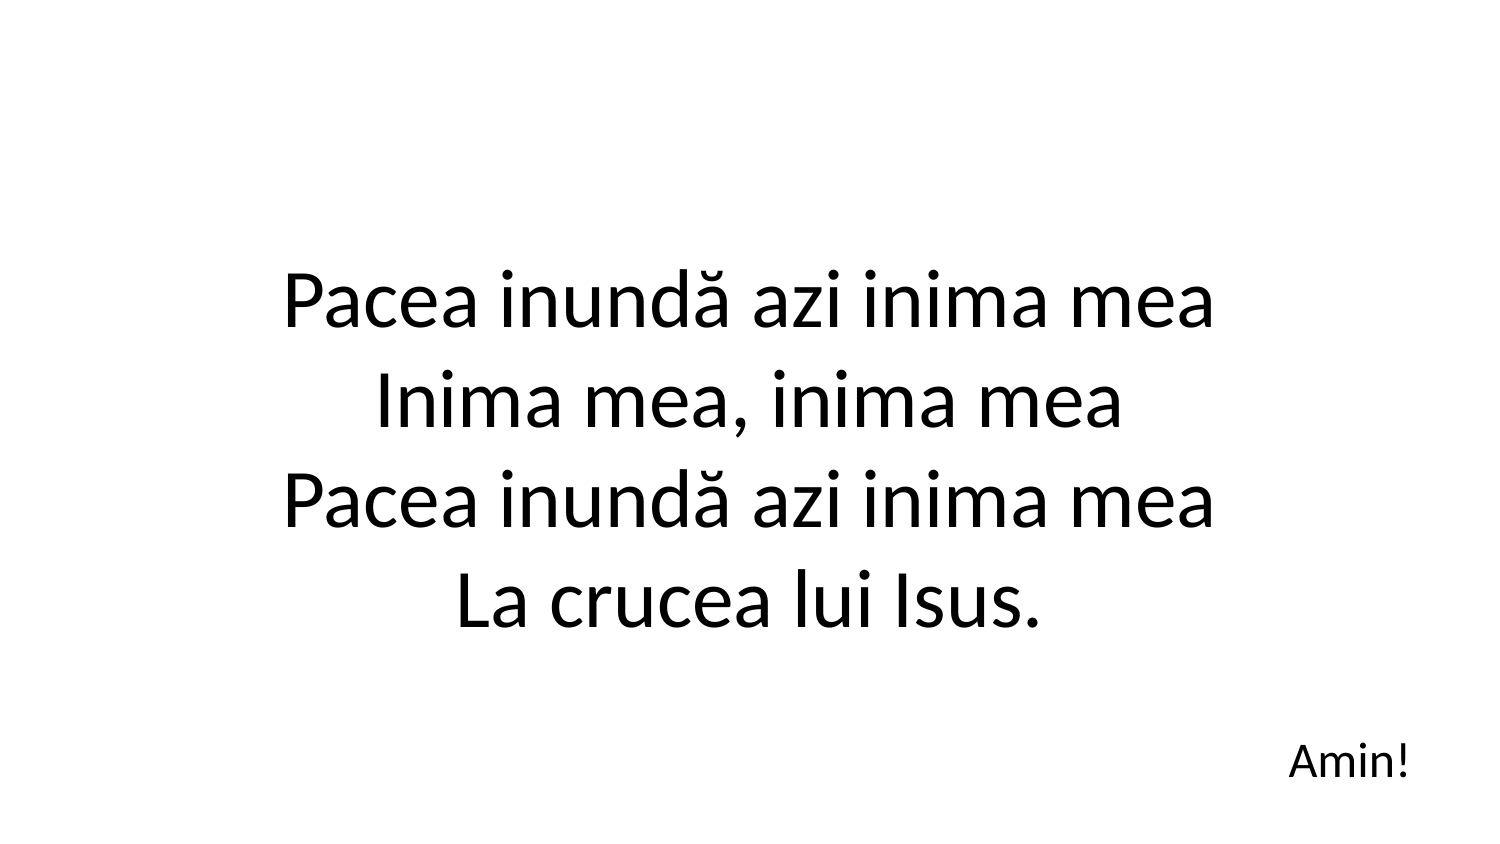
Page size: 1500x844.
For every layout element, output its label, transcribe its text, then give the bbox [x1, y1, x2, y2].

text_box Amin! [1273, 674, 1427, 795]
text_box Pacea inundă azi inima mea Inima mea, inima mea Pacea inundă azi inima mea La crucea lui Isus. [267, 192, 1233, 652]
